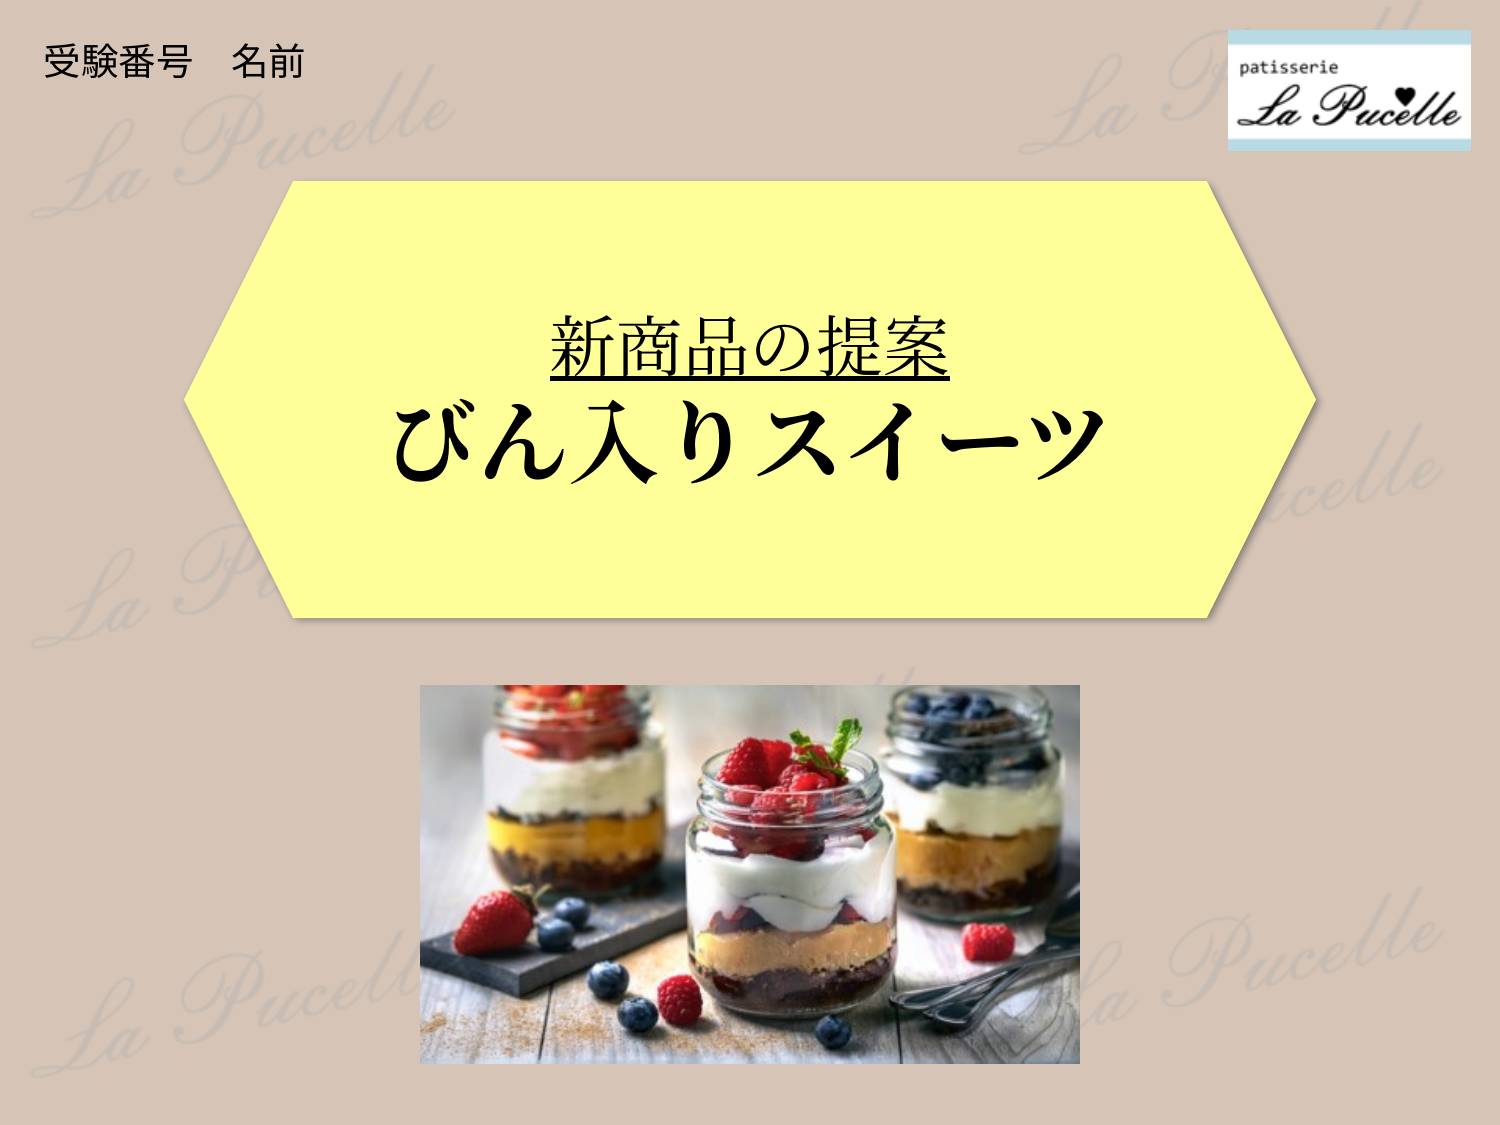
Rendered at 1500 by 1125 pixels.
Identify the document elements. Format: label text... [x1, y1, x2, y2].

text_box 受験番号 名前 [28, 30, 321, 91]
text_box 新商品の提案 びん入りスイーツ [182, 180, 1318, 620]
picture [0, 0, 1500, 1125]
